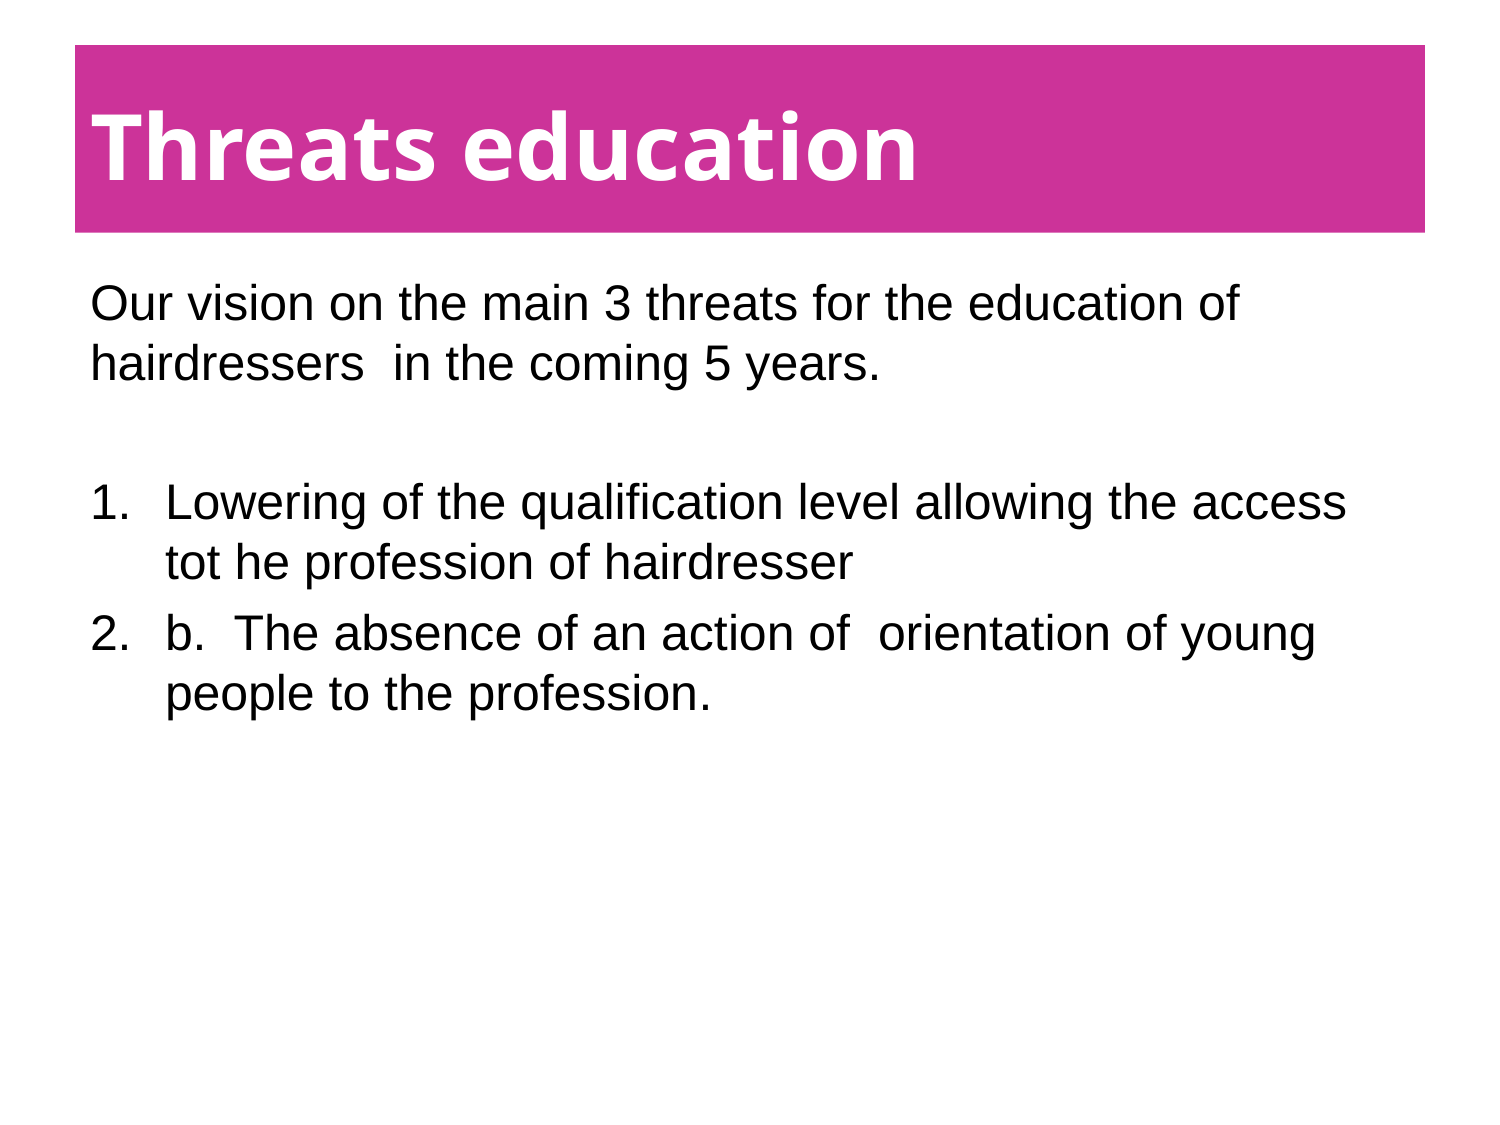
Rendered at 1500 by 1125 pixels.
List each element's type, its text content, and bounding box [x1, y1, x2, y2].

title Threats education [75, 45, 1425, 233]
list Our vision on the main 3 threats for the education of hairdressers in the coming 5 years. Lowering of the qualification level allowing the access tot he profession of hairdresser b. The absence of an action of orientation of young people to the profession. [75, 262, 1425, 1005]
